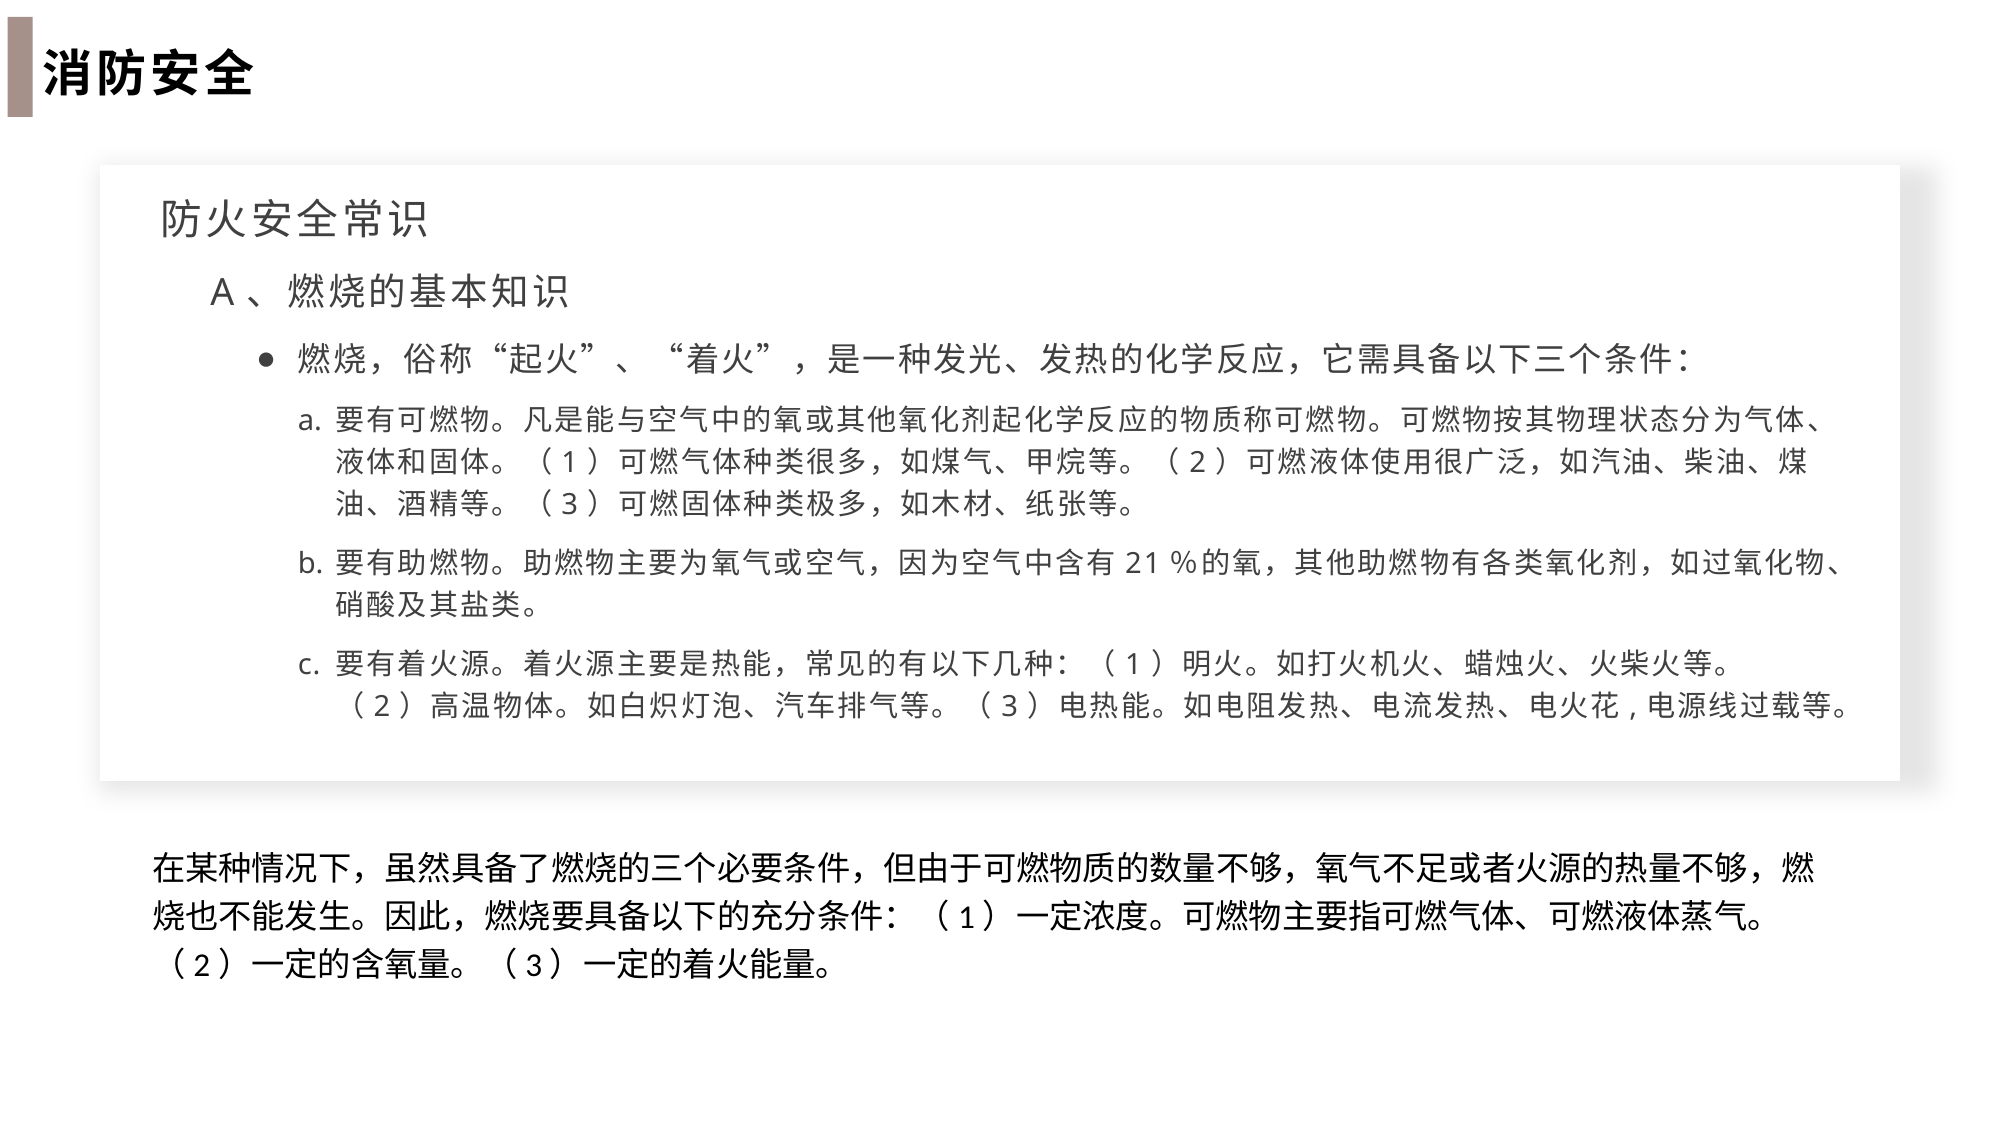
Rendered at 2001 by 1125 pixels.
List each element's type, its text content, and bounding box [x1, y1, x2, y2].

text_box 消防安全 [32, 37, 419, 138]
text_box [7, 16, 34, 118]
text_box 防火安全常识 A、燃烧的基本知识 燃烧，俗称“起火”、“着火”，是一种发光、发热的化学反应，它需具备以下三个条件： 要有可燃物。凡是能与空气中的氧或其他氧化剂起化学反应的物质称可燃物。可燃物按其物理状态分为气体、液体和固体。（1）可燃气体种类很多，如煤气、甲烷等。（2）可燃液体使用很广泛，如汽油、柴油、煤油、酒精等。（3）可燃固体种类极多，如木材、纸张等。 要有助燃物。助燃物主要为氧气或空气，因为空气中含有21％的氧，其他助燃物有各类氧化剂，如过氧化物、硝酸及其盐类。 要有着火源。着火源主要是热能，常见的有以下几种：（1）明火。如打火机火、蜡烛火、火柴火等。（2）高温物体。如白炽灯泡、汽车排气等。（3）电热能。如电阻发热、电流发热、电火花,电源线过载等。 [150, 165, 1850, 805]
text_box [99, 164, 1901, 782]
text_box 在某种情况下，虽然具备了燃烧的三个必要条件，但由于可燃物质的数量不够，氧气不足或者火源的热量不够，燃烧也不能发生。因此，燃烧要具备以下的充分条件：（1）一定浓度。可燃物主要指可燃气体、可燃液体蒸气。（2）一定的含氧量。（3）一定的着火能量。 [137, 831, 1863, 991]
